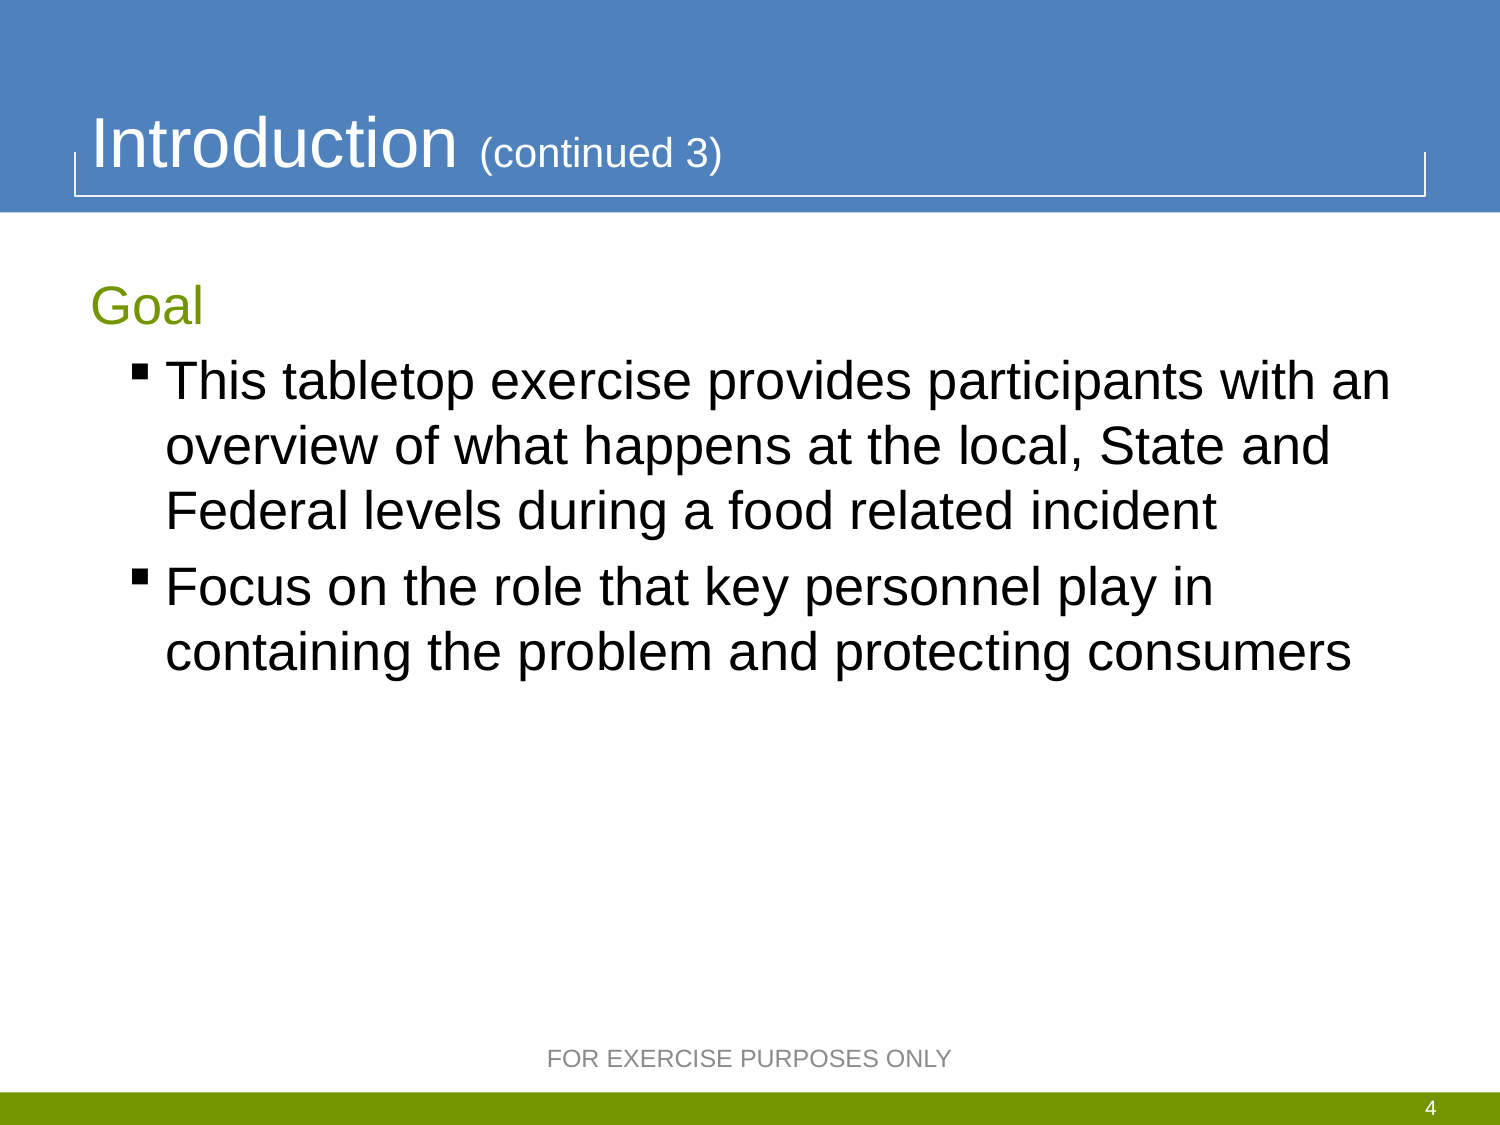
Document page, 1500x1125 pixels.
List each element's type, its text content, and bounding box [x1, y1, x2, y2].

list Goal This tabletop exercise provides participants with an overview of what happens at the local, State and Federal levels during a food related incident Focus on the role that key personnel play in containing the problem and protecting consumers [74, 262, 1426, 1006]
title Introduction (continued 3) [74, 44, 1426, 233]
footer FOR EXERCISE PURPOSES ONLY [512, 1042, 988, 1103]
